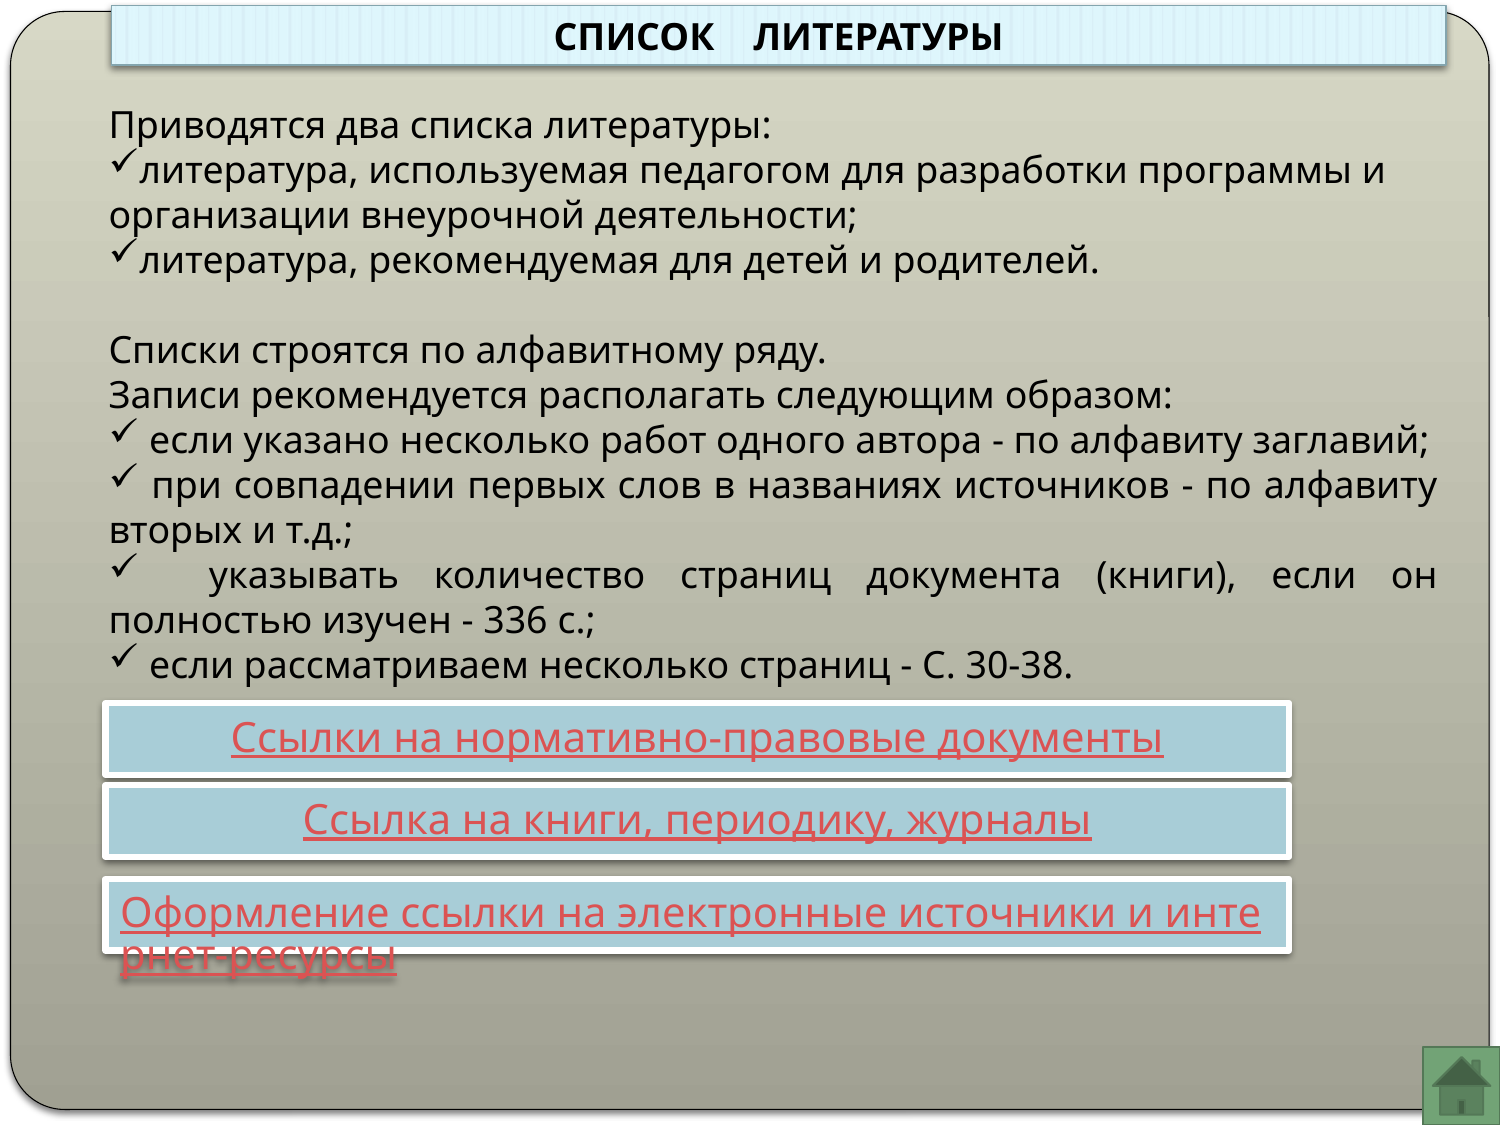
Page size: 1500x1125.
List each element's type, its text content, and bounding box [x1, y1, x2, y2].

text_box Приводятся два списка литературы: литература, используемая педагогом для разработки программы и организации внеурочной деятельности; литература, рекомендуемая для детей и родителей. Списки строятся по алфавитному ряду. Записи рекомендуется располагать следующим образом: если указано несколько работ одного автора - по алфавиту заглавий; при совпадении первых слов в названиях источников - по алфавиту вторых и т.д.; указывать количество страниц документа (книги), если он полностью изучен - 336 с.; если рассматриваем несколько страниц - С. 30-38. [93, 93, 1454, 694]
text_box Ссылки на нормативно-правовые документы [102, 700, 1292, 778]
text_box Ссылка на книги, периодику, журналы [102, 782, 1292, 860]
text_box [1422, 1046, 1500, 1125]
text_box СПИСОК ЛИТЕРАТУРЫ [111, 5, 1447, 66]
text_box Оформление ссылки на электронные источники и интернет-ресурсы [102, 876, 1292, 954]
